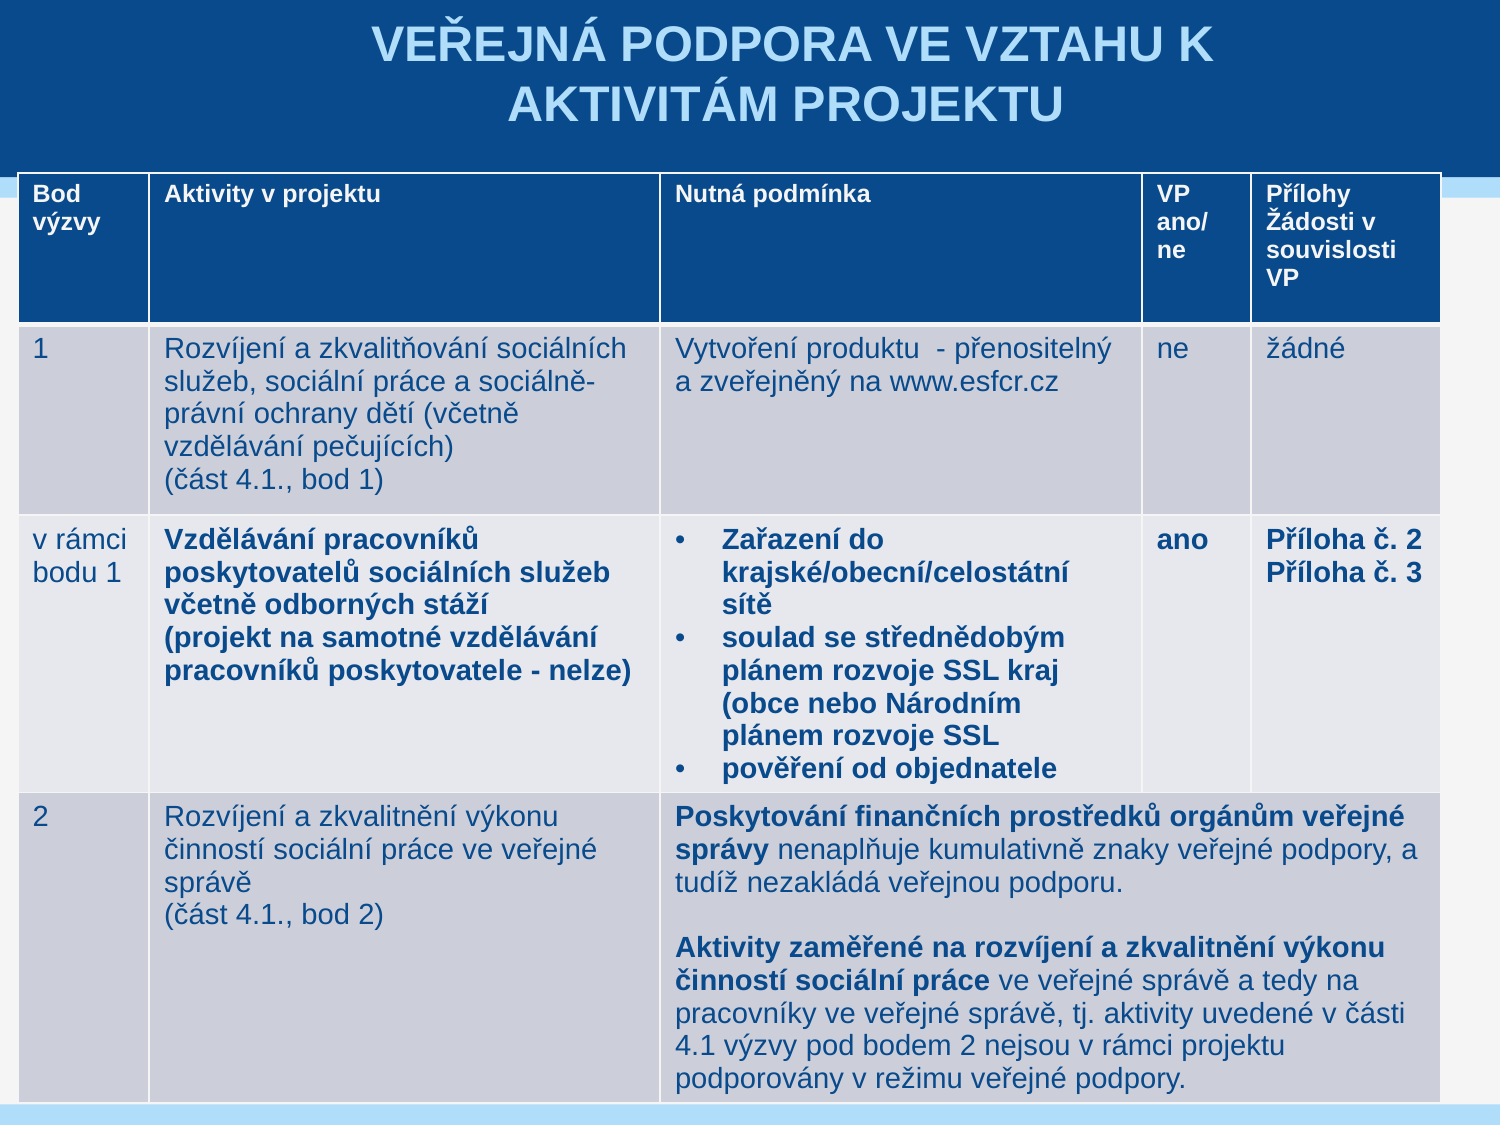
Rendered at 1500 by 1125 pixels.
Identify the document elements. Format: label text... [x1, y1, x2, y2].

table_cell 2 [19, 793, 148, 1102]
table_header Přílohy Žádosti v souvislosti VP [1252, 174, 1440, 322]
table_cell Rozvíjení a zkvalitňování sociálních služeb, sociální práce a sociálně-právní ochrany dětí (včetně vzdělávání pečujících) (část 4.1., bod 1) [150, 327, 659, 514]
table_cell Vytvoření produktu - přenositelný a zveřejněný na www.esfcr.cz [661, 327, 1141, 514]
table_cell 1 [19, 327, 148, 514]
table_cell v rámci bodu 1 [19, 516, 148, 792]
table_header VP ano/ ne [1143, 174, 1250, 322]
table_cell Poskytování finančních prostředků orgánům veřejné správy nenaplňuje kumulativně znaky veřejné podpory, a tudíž nezakládá veřejnou podporu. Aktivity zaměřené na rozvíjení a zkvalitnění výkonu činností sociální práce ve veřejné správě a tedy na pracovníky ve veřejné správě, tj. aktivity uvedené v části 4.1 výzvy pod bodem 2 nejsou v rámci projektu podporovány v režimu veřejné podpory. [661, 793, 1440, 1102]
table_header Aktivity v projektu [150, 174, 659, 322]
title Veřejná podpora ve vztahu k aktivitám projektu [242, 78, 1344, 126]
table_cell ne [1143, 327, 1250, 514]
table_header Nutná podmínka [661, 174, 1141, 322]
table_cell žádné [1252, 327, 1440, 514]
table_header Bod výzvy [19, 174, 148, 322]
table_cell Vzdělávání pracovníků poskytovatelů sociálních služeb včetně odborných stáží (projekt na samotné vzdělávání pracovníků poskytovatele - nelze) [150, 516, 659, 792]
table_cell Příloha č. 2 Příloha č. 3 [1252, 516, 1440, 792]
table_cell Zařazení do krajské/obecní/celostátní sítě soulad se střednědobým plánem rozvoje SSL kraj (obce nebo Národním plánem rozvoje SSL pověření od objednatele [661, 516, 1141, 792]
table_cell ano [1143, 516, 1250, 792]
table_cell Rozvíjení a zkvalitnění výkonu činností sociální práce ve veřejné správě (část 4.1., bod 2) [150, 793, 659, 1102]
